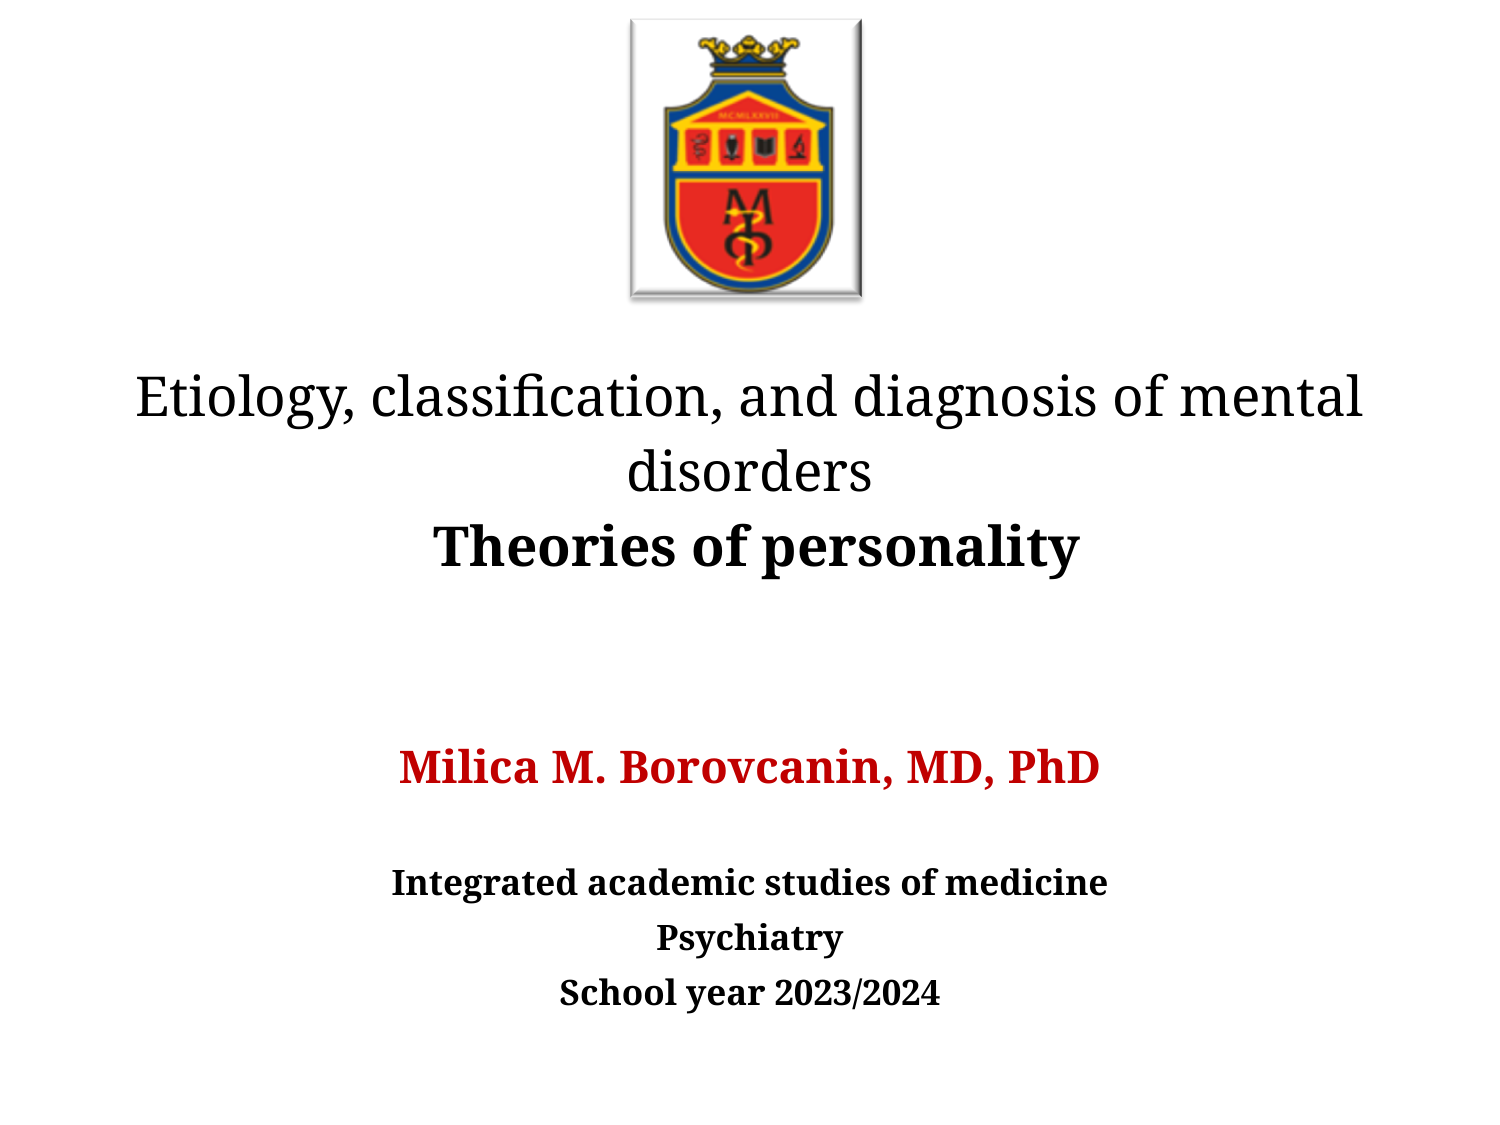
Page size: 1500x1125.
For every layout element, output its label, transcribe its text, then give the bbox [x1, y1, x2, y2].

subtitle Milica M. Borovcanin, MD, PhD Integrated academic studies of medicine Psychiatry School year 2023/2024 [225, 727, 1275, 1024]
title Etiology, classification, and diagnosis of mental disorders Theories of personality [112, 349, 1388, 591]
picture [620, 12, 874, 311]
